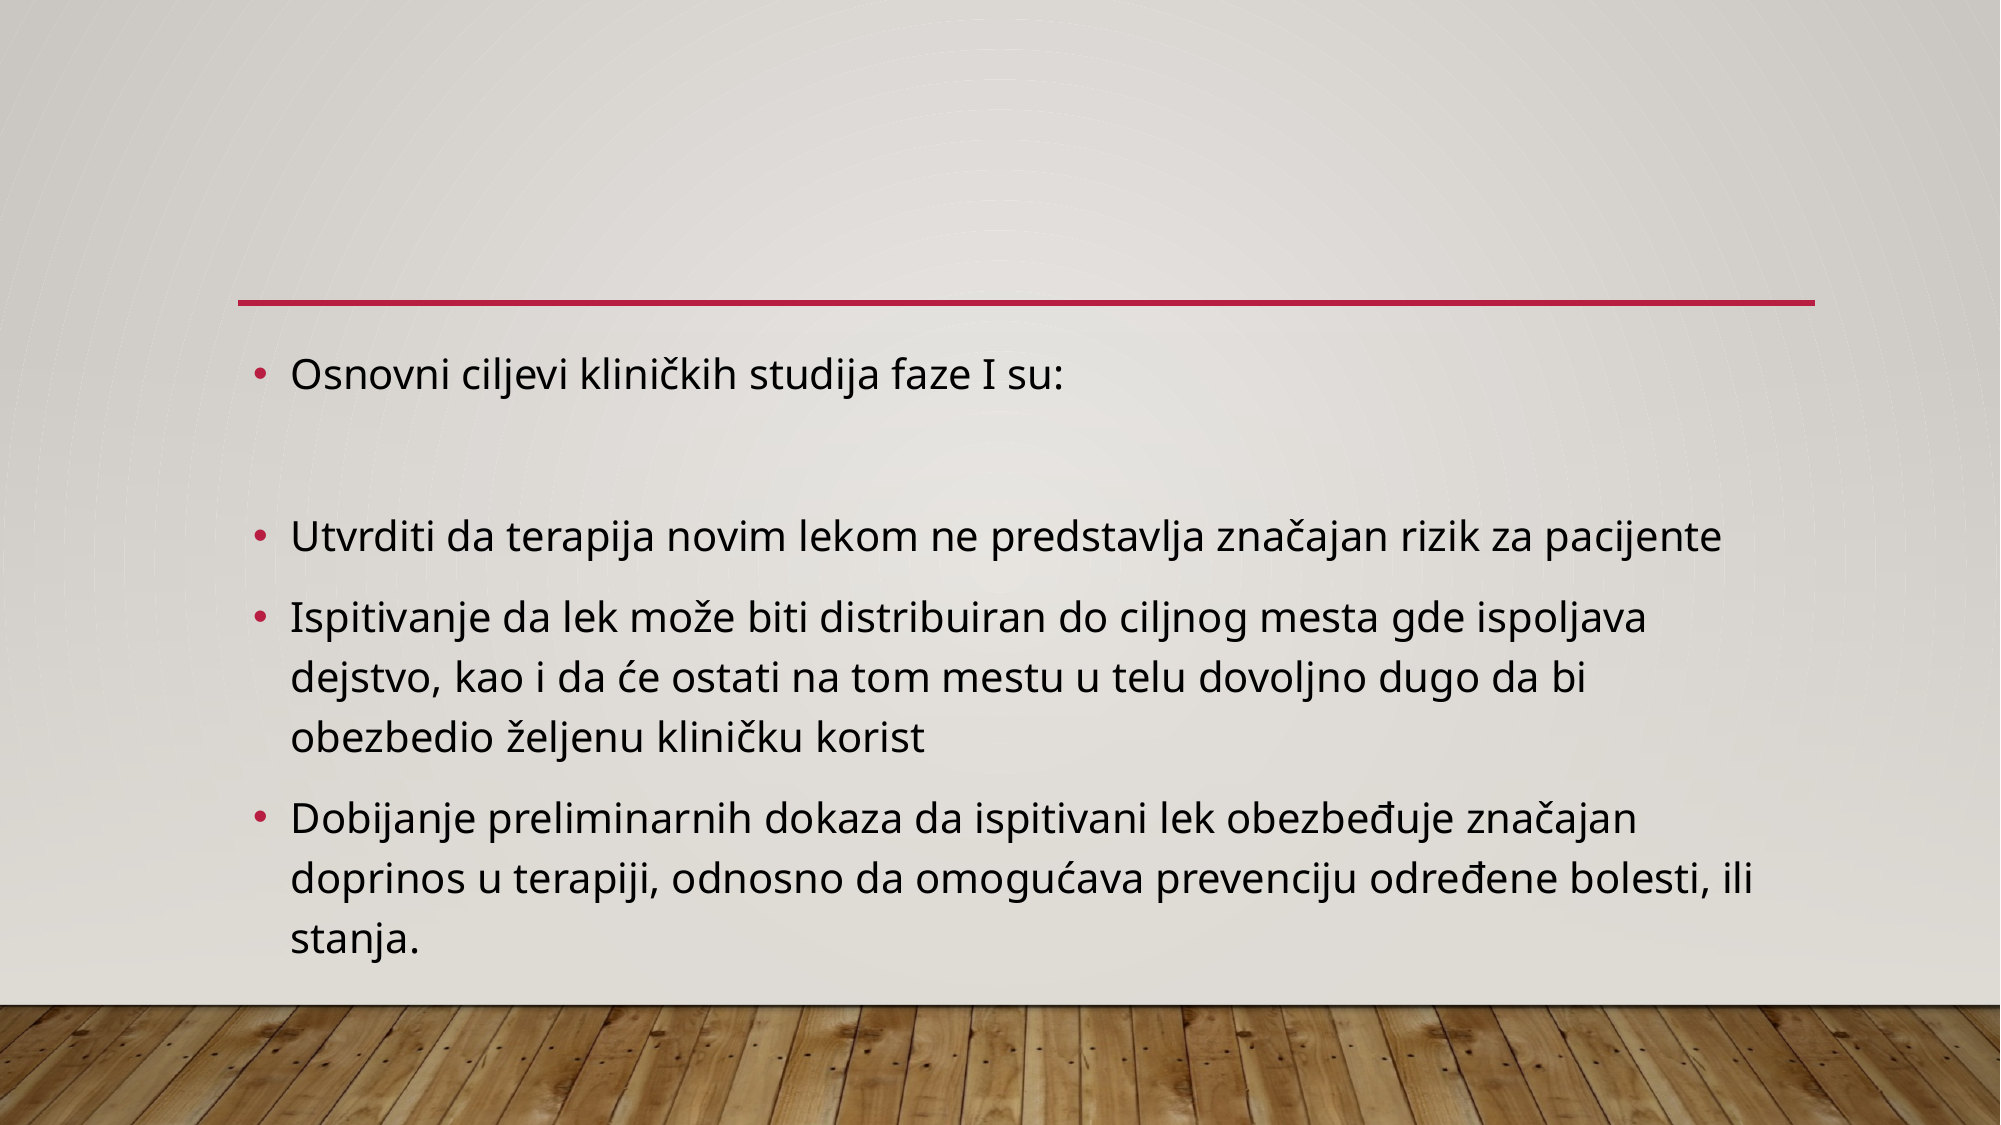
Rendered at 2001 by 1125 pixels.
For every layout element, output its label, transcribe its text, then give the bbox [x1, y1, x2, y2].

list Osnovni ciljevi kliničkih studija faze I su: Utvrditi da terapija novim lekom ne predstavlja značajan rizik za pacijente Ispitivanje da lek može biti distribuiran do ciljnog mesta gde ispoljava dejstvo, kao i da će ostati na tom mestu u telu dovoljno dugo da bi obezbedio željenu kliničku korist Dobijanje preliminarnih dokaza da ispitivani lek obezbeđuje značajan doprinos u terapiji, odnosno da omogućava prevenciju određene bolesti, ili stanja. [238, 330, 1814, 897]
picture [0, 1005, 2000, 1125]
